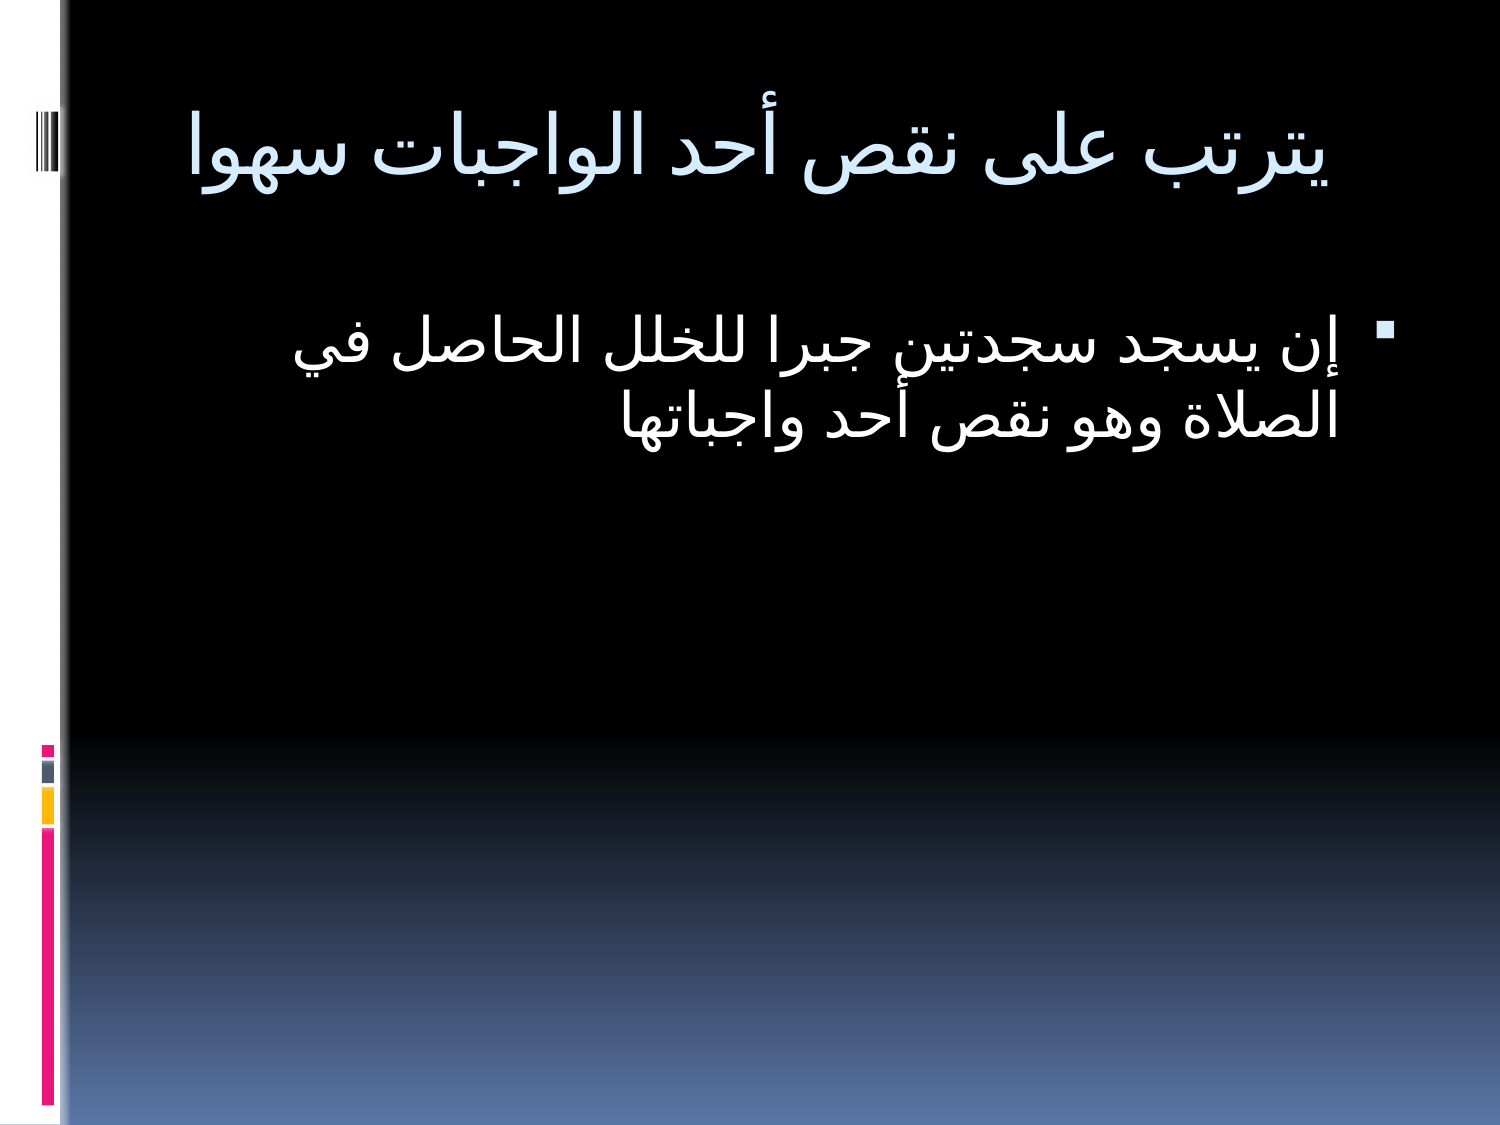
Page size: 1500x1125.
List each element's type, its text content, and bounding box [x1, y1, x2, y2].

title يترتب على نقص أحد الواجبات سهوا [150, 83, 1425, 234]
list إن يسجد سجدتين جبرا للخلل الحاصل في الصلاة وهو نقص أحد واجباتها [150, 292, 1425, 1043]
